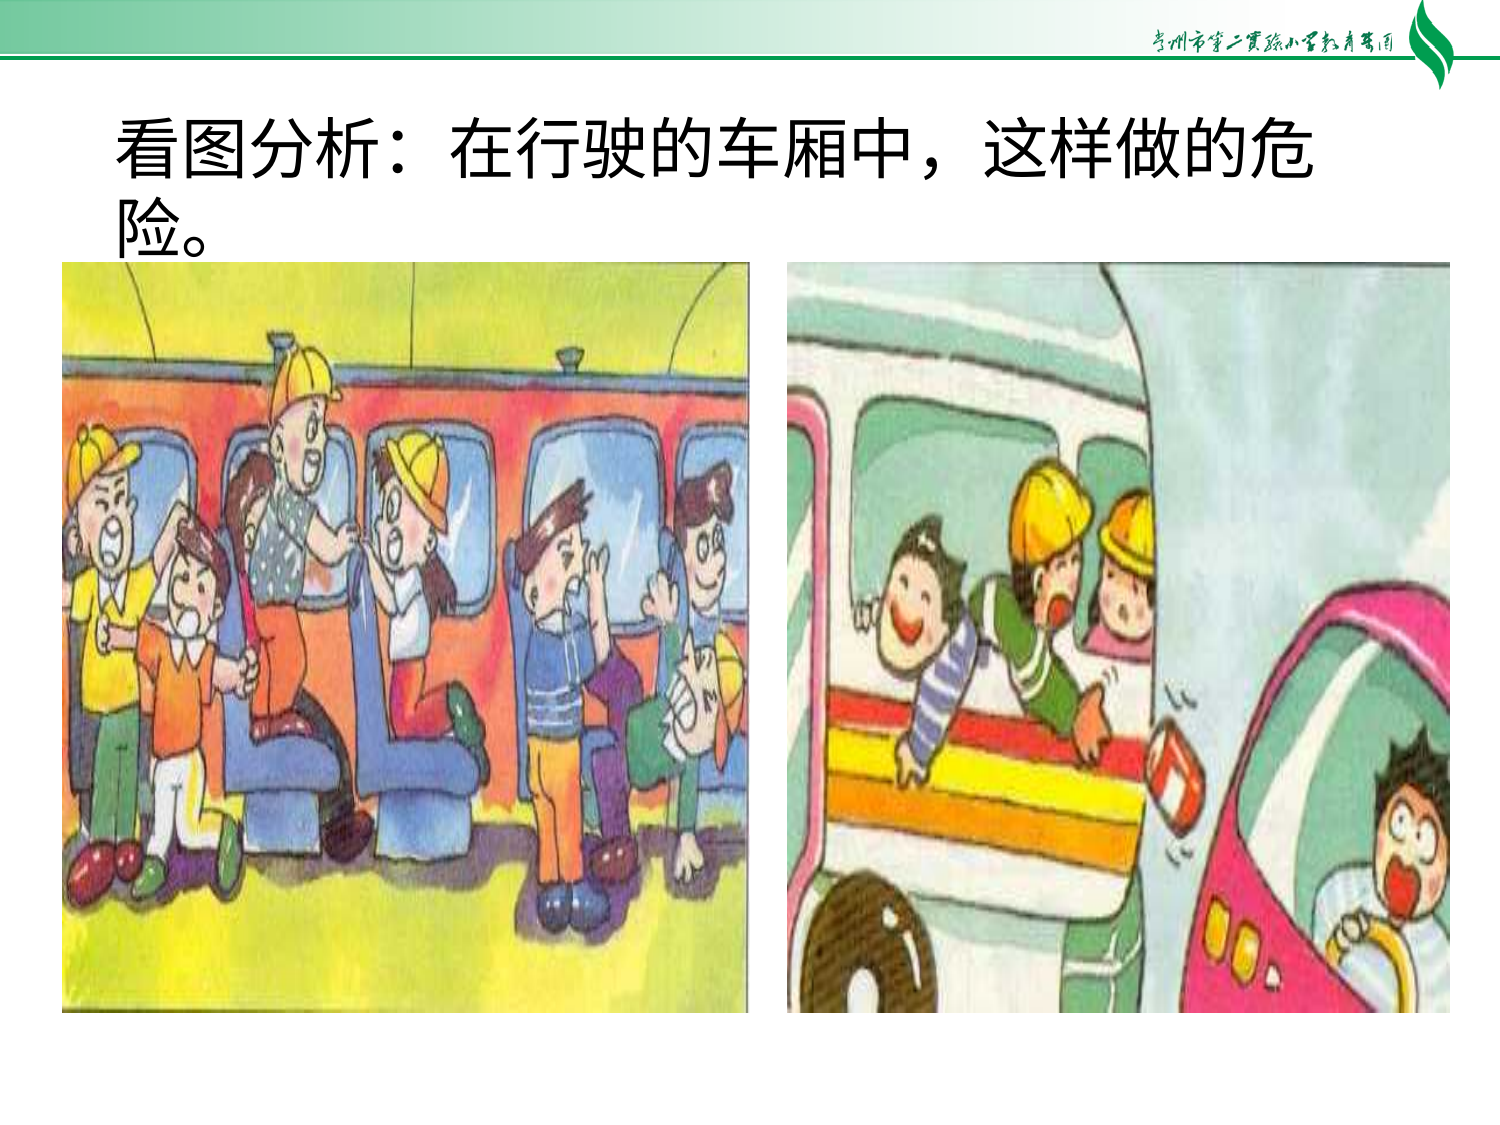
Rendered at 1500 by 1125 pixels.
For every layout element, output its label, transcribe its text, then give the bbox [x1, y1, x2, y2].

text_box 看图分析：在行驶的车厢中，这样做的危险。 [99, 99, 1425, 275]
picture [0, 0, 1500, 1125]
